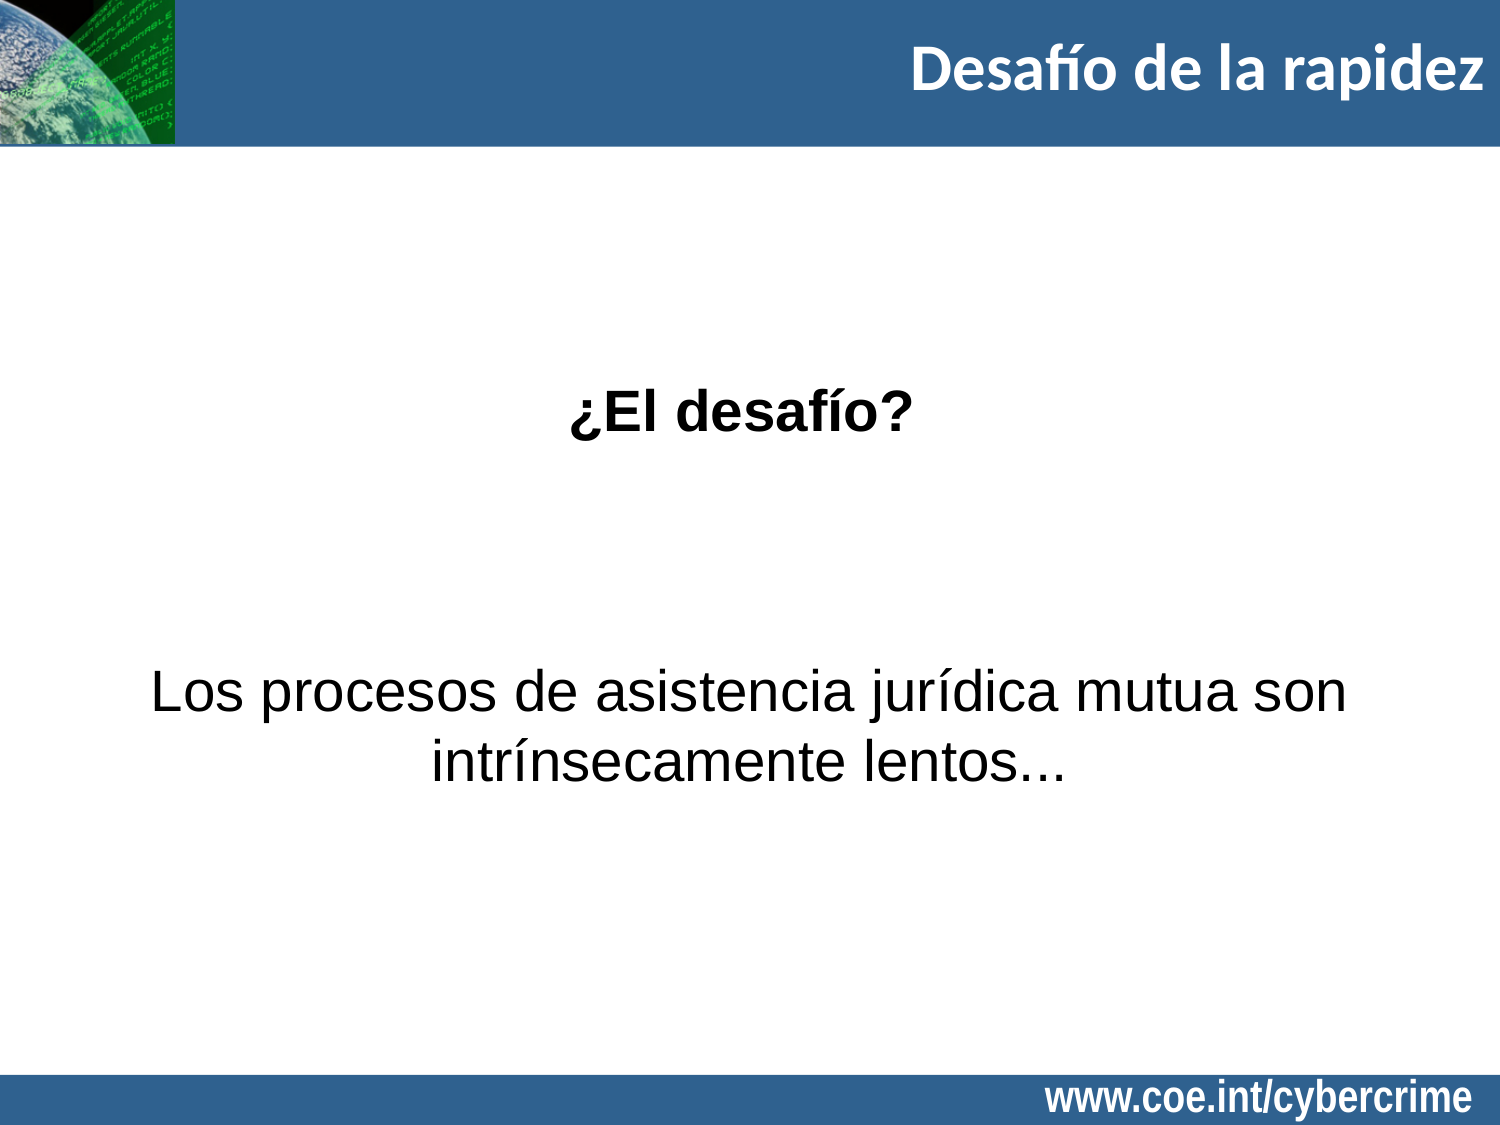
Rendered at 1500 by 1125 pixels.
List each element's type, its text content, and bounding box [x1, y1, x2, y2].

text_box [0, 1073, 1030, 1125]
text_box www.coe.int/cybercrime [1030, 1059, 1500, 1125]
text_box ¿El desafío? Los procesos de asistencia jurídica mutua son intrínsecamente lentos... [19, 156, 1481, 801]
picture [0, 0, 175, 144]
text_box Desafío de la rapidez [177, 0, 1500, 149]
